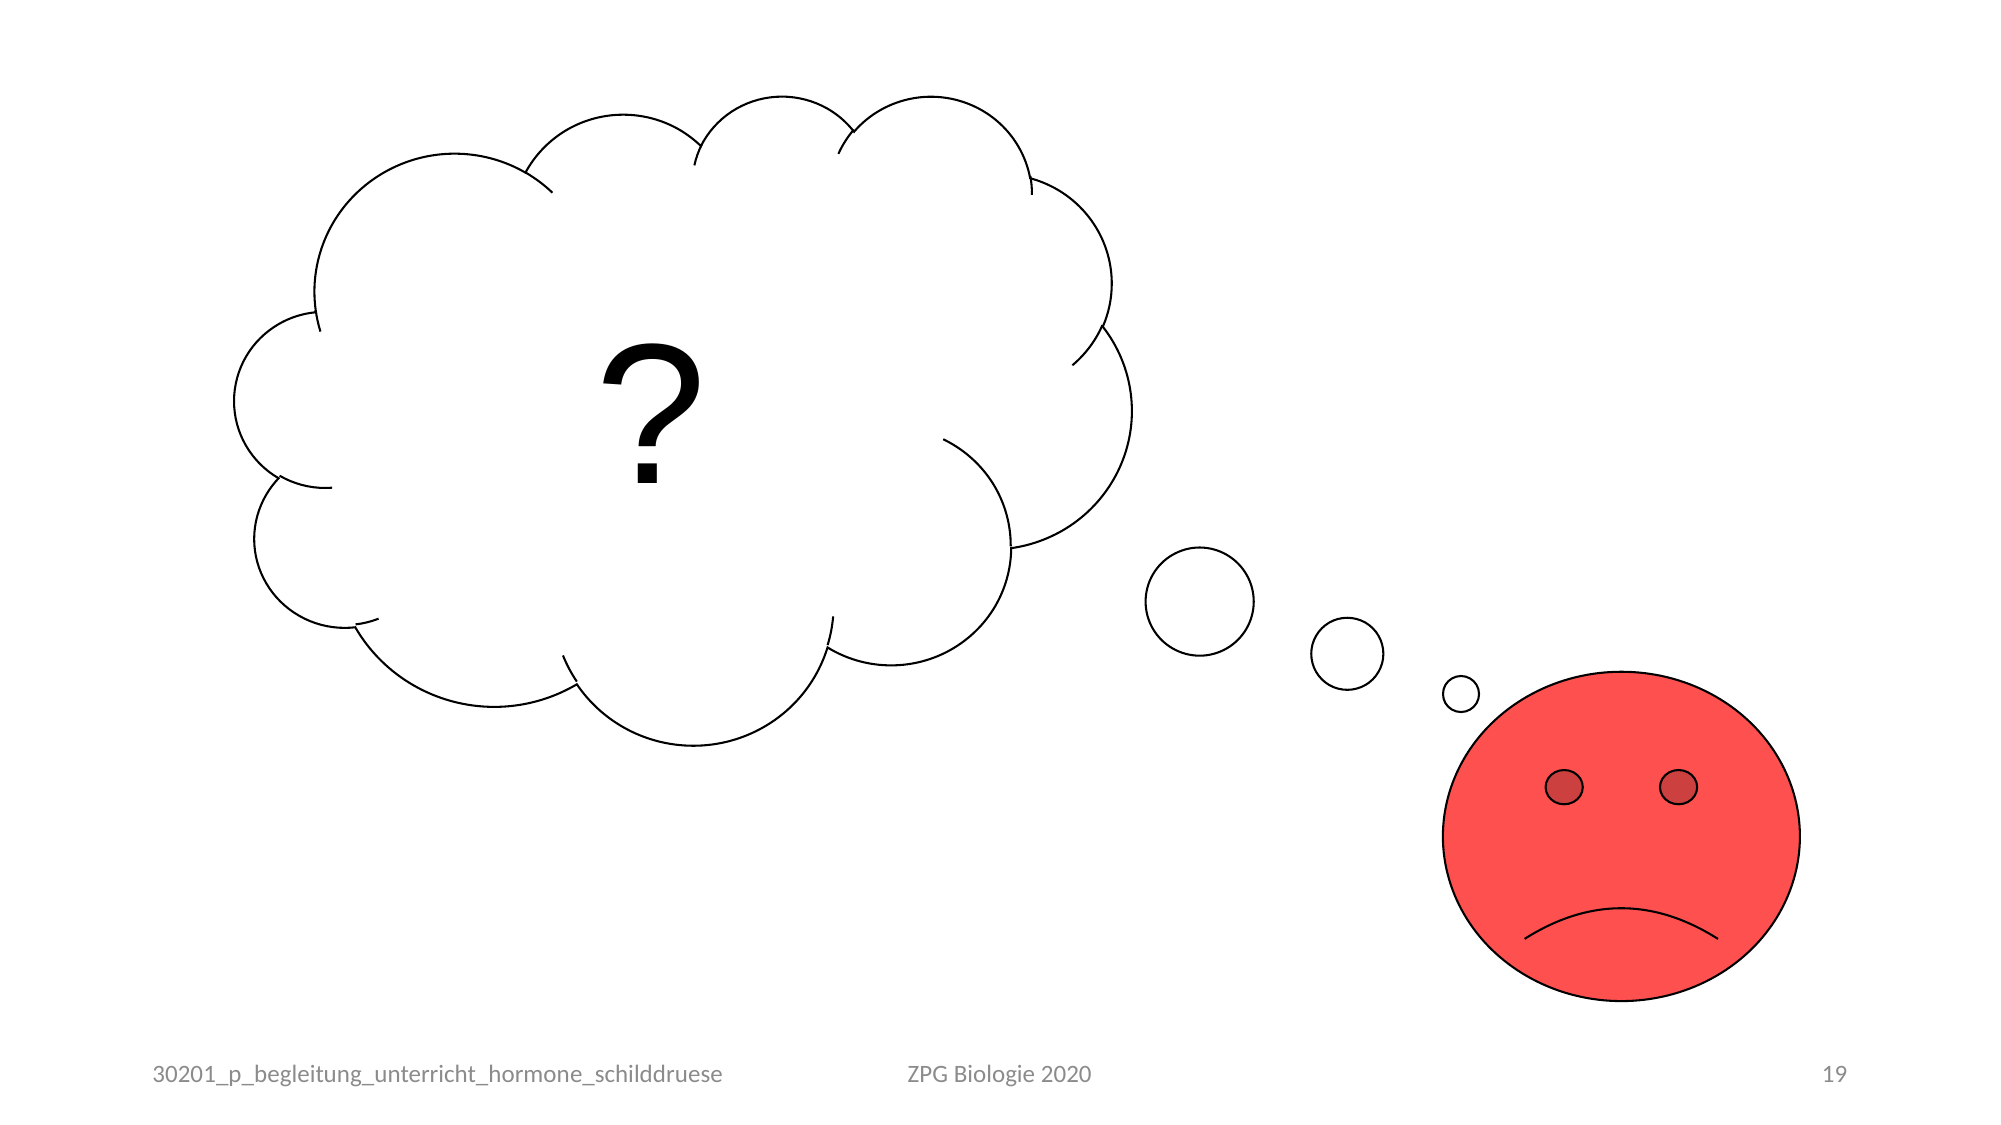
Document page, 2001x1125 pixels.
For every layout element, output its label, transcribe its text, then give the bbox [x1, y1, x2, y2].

text_box [1441, 670, 1801, 1003]
footer ZPG Biologie 2020 [662, 1042, 1338, 1103]
text_box ? [233, 95, 1133, 747]
text_box ? [1310, 616, 1385, 691]
text_box ? [1441, 674, 1481, 714]
text_box ? [1144, 546, 1255, 657]
slide_number 30201_p_begleitung_unterricht_hormone_schilddruese [137, 1042, 662, 1103]
slide_number 19 [1412, 1042, 1863, 1103]
